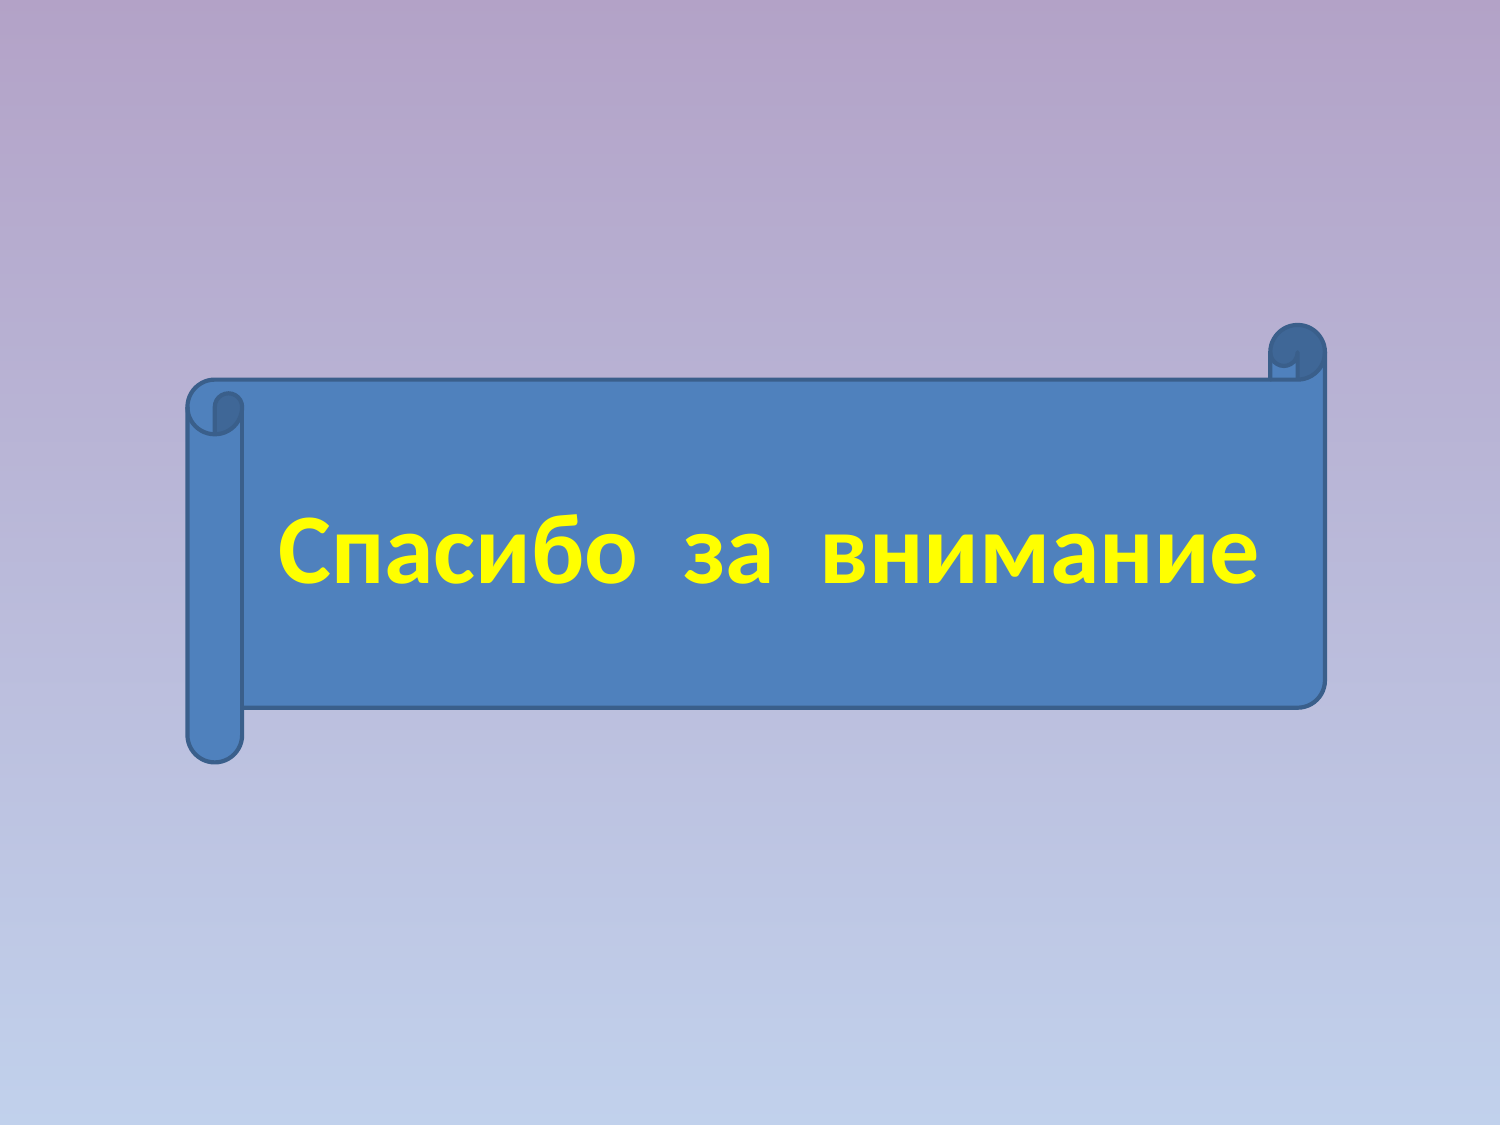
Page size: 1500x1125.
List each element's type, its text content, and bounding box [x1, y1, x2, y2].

text_box Спасибо за внимание [185, 322, 1328, 765]
title [87, 62, 1363, 663]
